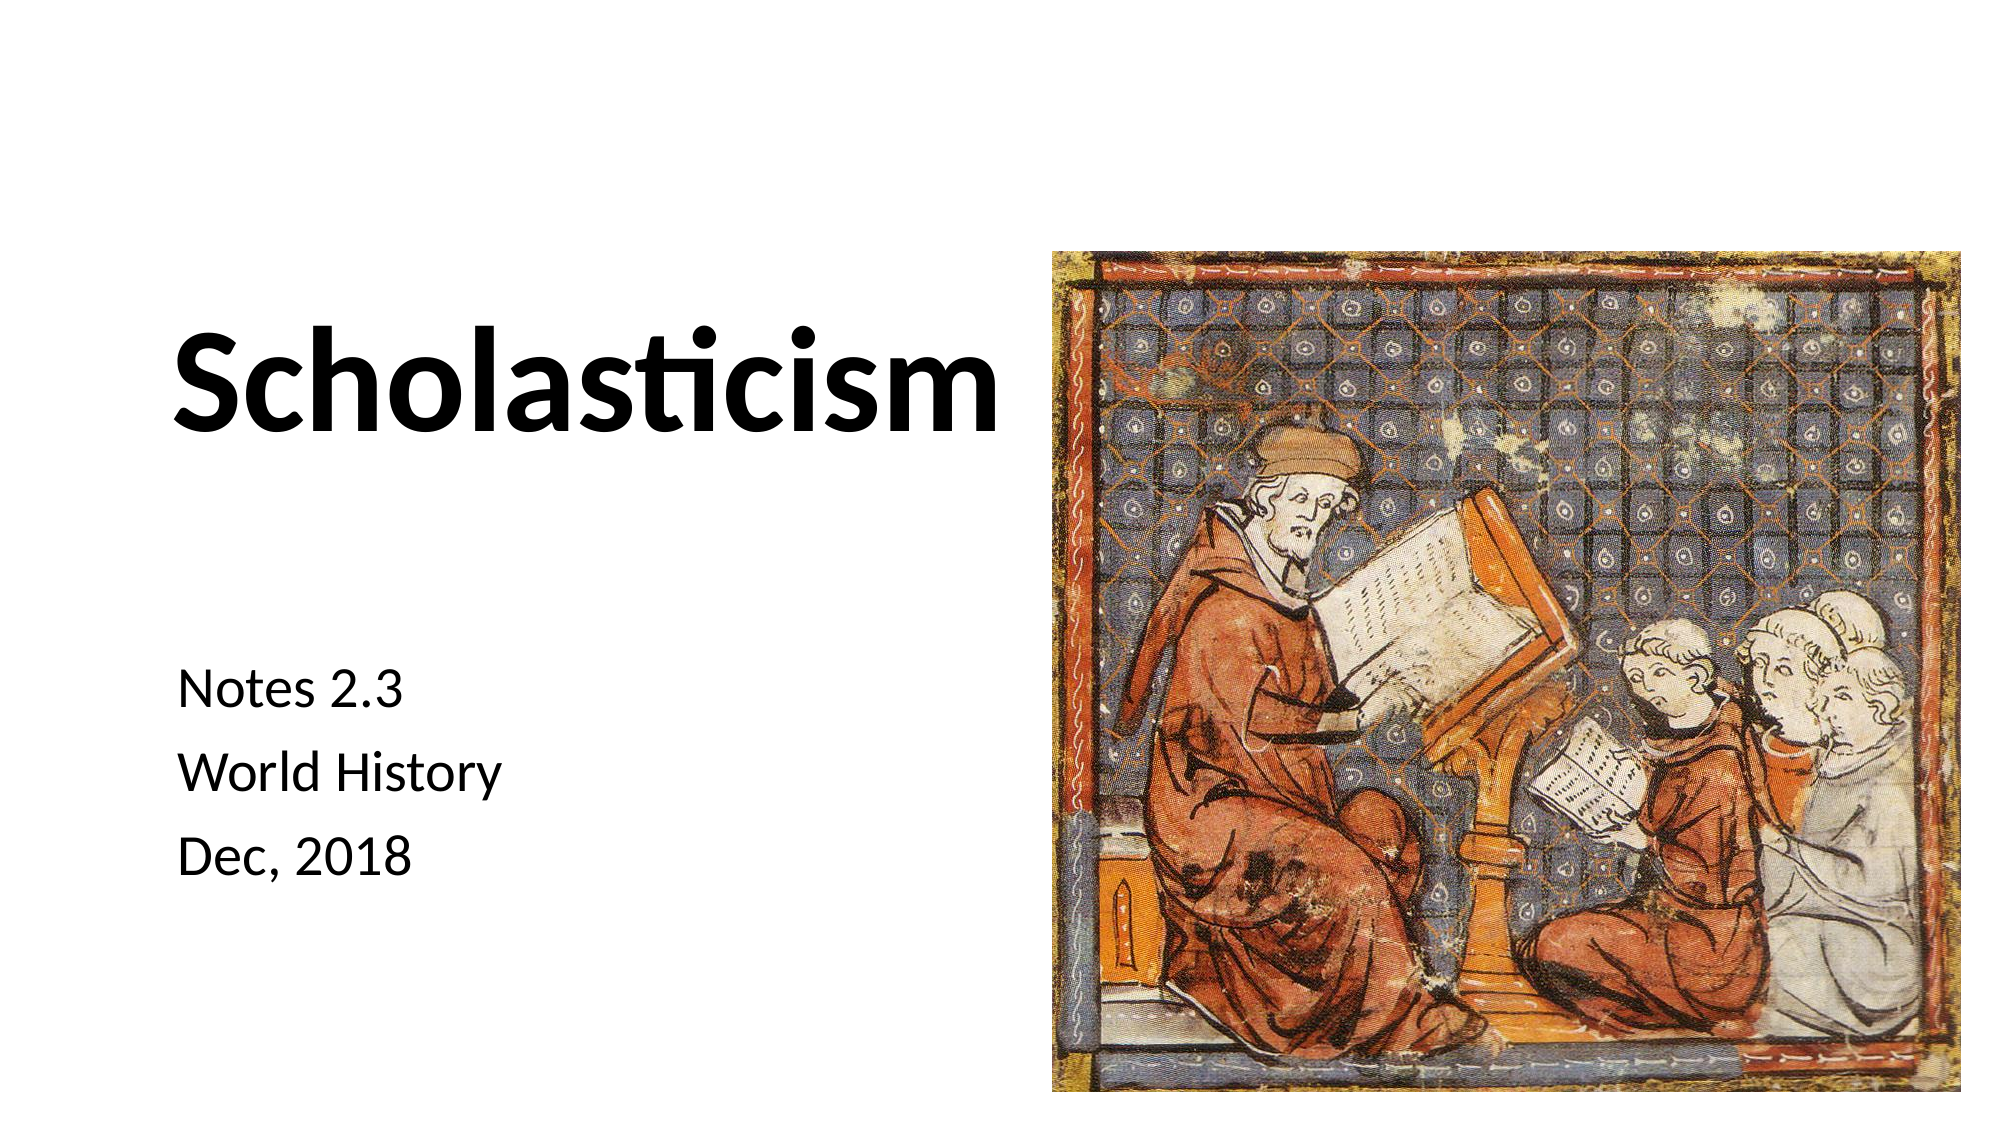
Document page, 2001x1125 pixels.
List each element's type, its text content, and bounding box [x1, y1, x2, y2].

subtitle Notes 2.3 World History Dec, 2018 [162, 650, 1046, 922]
title Scholasticism [135, 132, 1068, 472]
picture [1051, 251, 1961, 1092]
